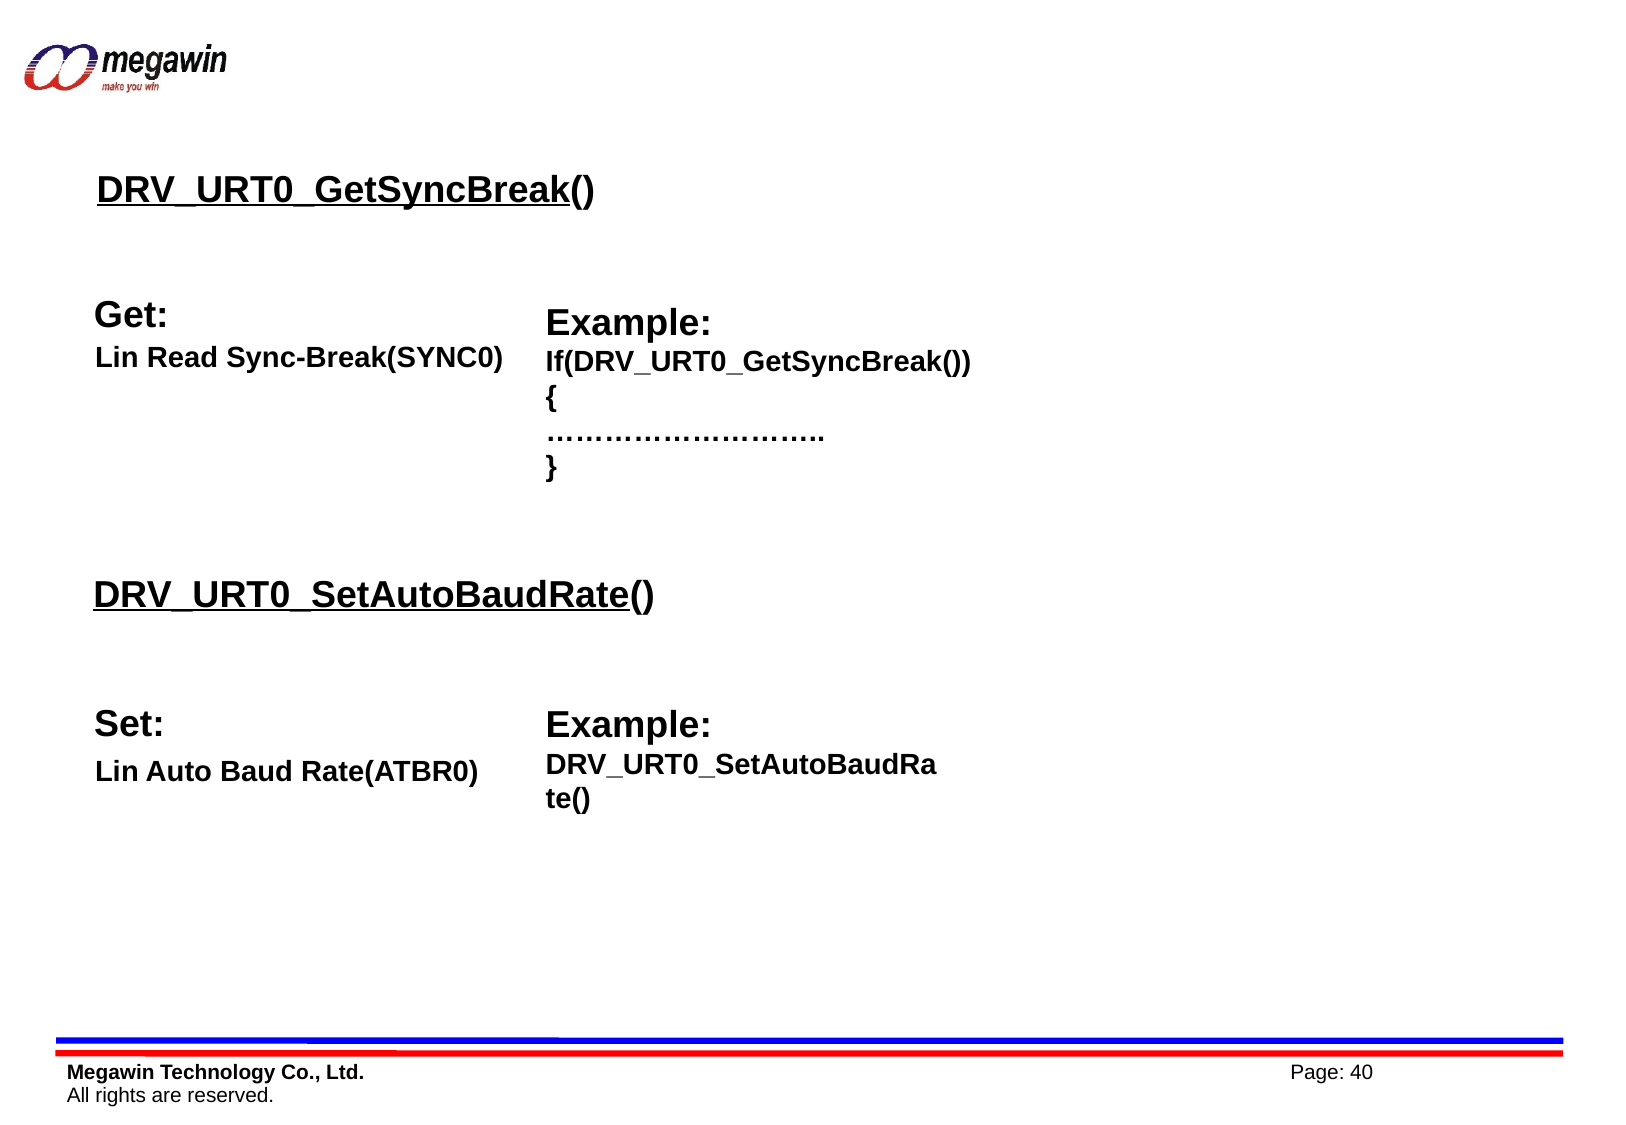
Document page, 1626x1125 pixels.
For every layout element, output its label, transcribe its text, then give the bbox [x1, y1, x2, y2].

text_box Get: [79, 282, 184, 343]
text_box DRV_URT0_GetSyncBreak() [81, 157, 611, 217]
text_box Example: If(DRV_URT0_GetSyncBreak()) { ……………………….. } [530, 290, 1167, 490]
picture [19, 37, 231, 97]
text_box Lin Auto Baud Rate(ATBR0) [80, 744, 494, 795]
text_box Lin Read Sync-Break(SYNC0) [80, 330, 519, 381]
text_box Set: [79, 692, 180, 752]
text_box DRV_URT0_SetAutoBaudRate() [78, 562, 761, 623]
text_box Example: DRV_URT0_SetAutoBaudRate() [530, 692, 953, 823]
